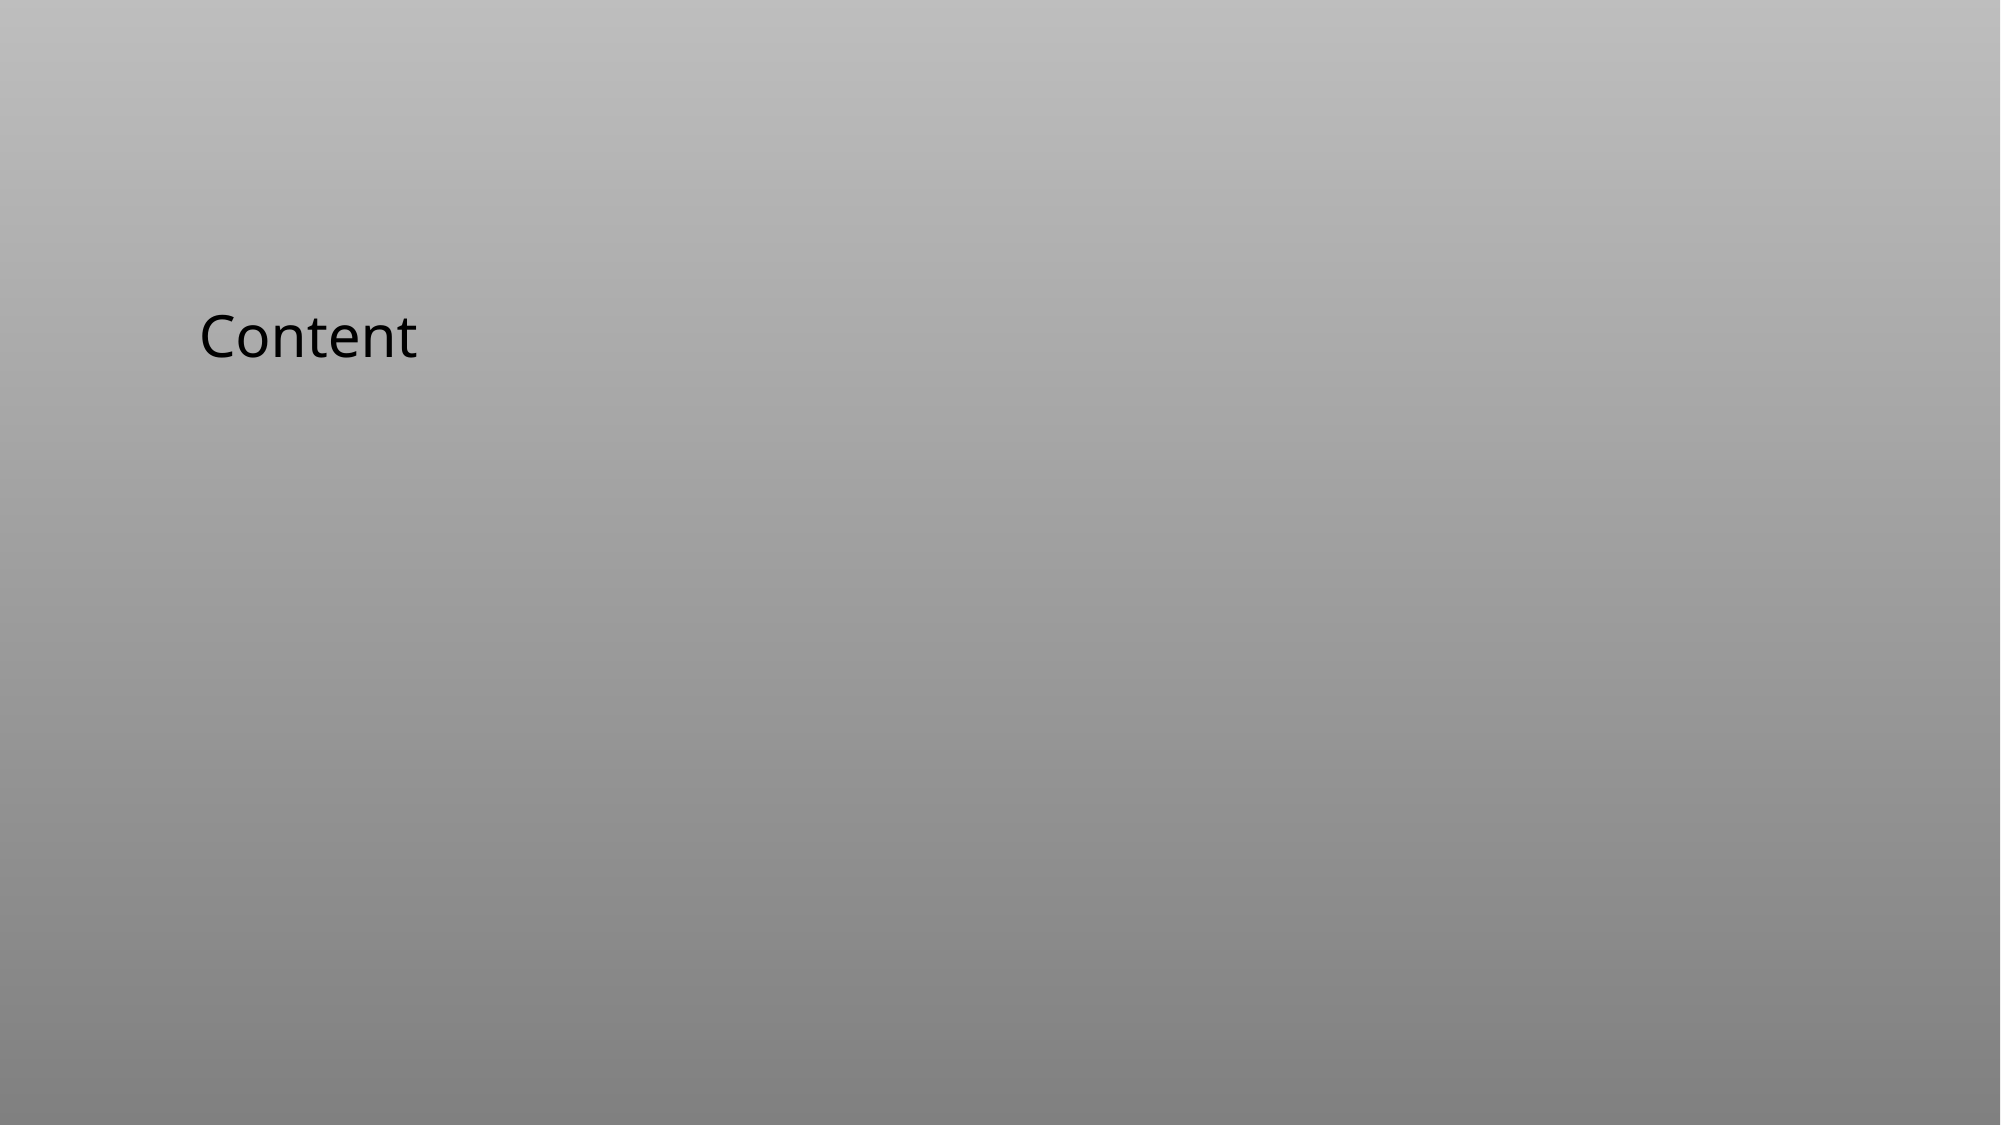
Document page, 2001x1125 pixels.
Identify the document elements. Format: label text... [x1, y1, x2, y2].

picture [0, 0, 2001, 1125]
list Content [183, 299, 1863, 1014]
